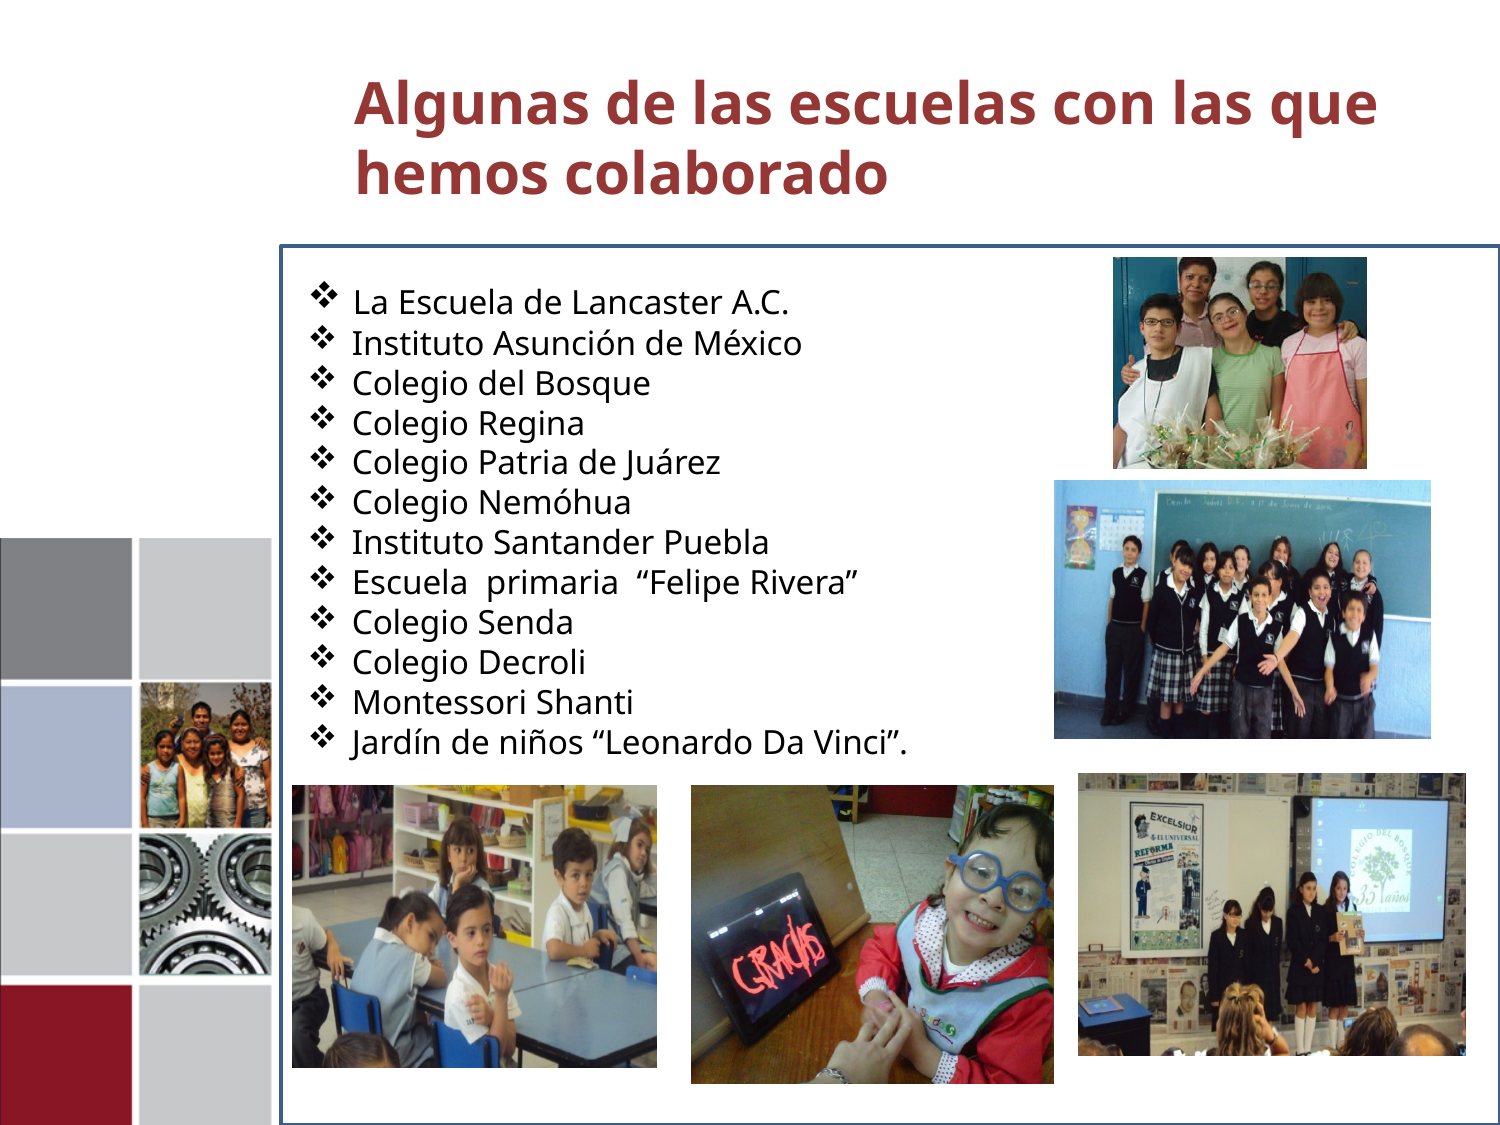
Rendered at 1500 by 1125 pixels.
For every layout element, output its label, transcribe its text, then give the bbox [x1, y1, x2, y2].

picture [691, 784, 1055, 1084]
text_box Algunas de las escuelas con las que hemos colaborado [339, 58, 1395, 214]
picture [1112, 257, 1367, 469]
text_box La Escuela de Lancaster A.C. Instituto Asunción de México Colegio del Bosque Colegio Regina Colegio Patria de Juárez Colegio Nemóhua Instituto Santander Puebla Escuela primaria “Felipe Rivera” Colegio Senda Colegio Decroli Montessori Shanti Jardín de niños “Leonardo Da Vinci”. [292, 269, 1348, 769]
picture [1054, 480, 1431, 739]
picture [1077, 773, 1466, 1056]
picture [0, 538, 273, 1125]
picture [292, 784, 657, 1068]
